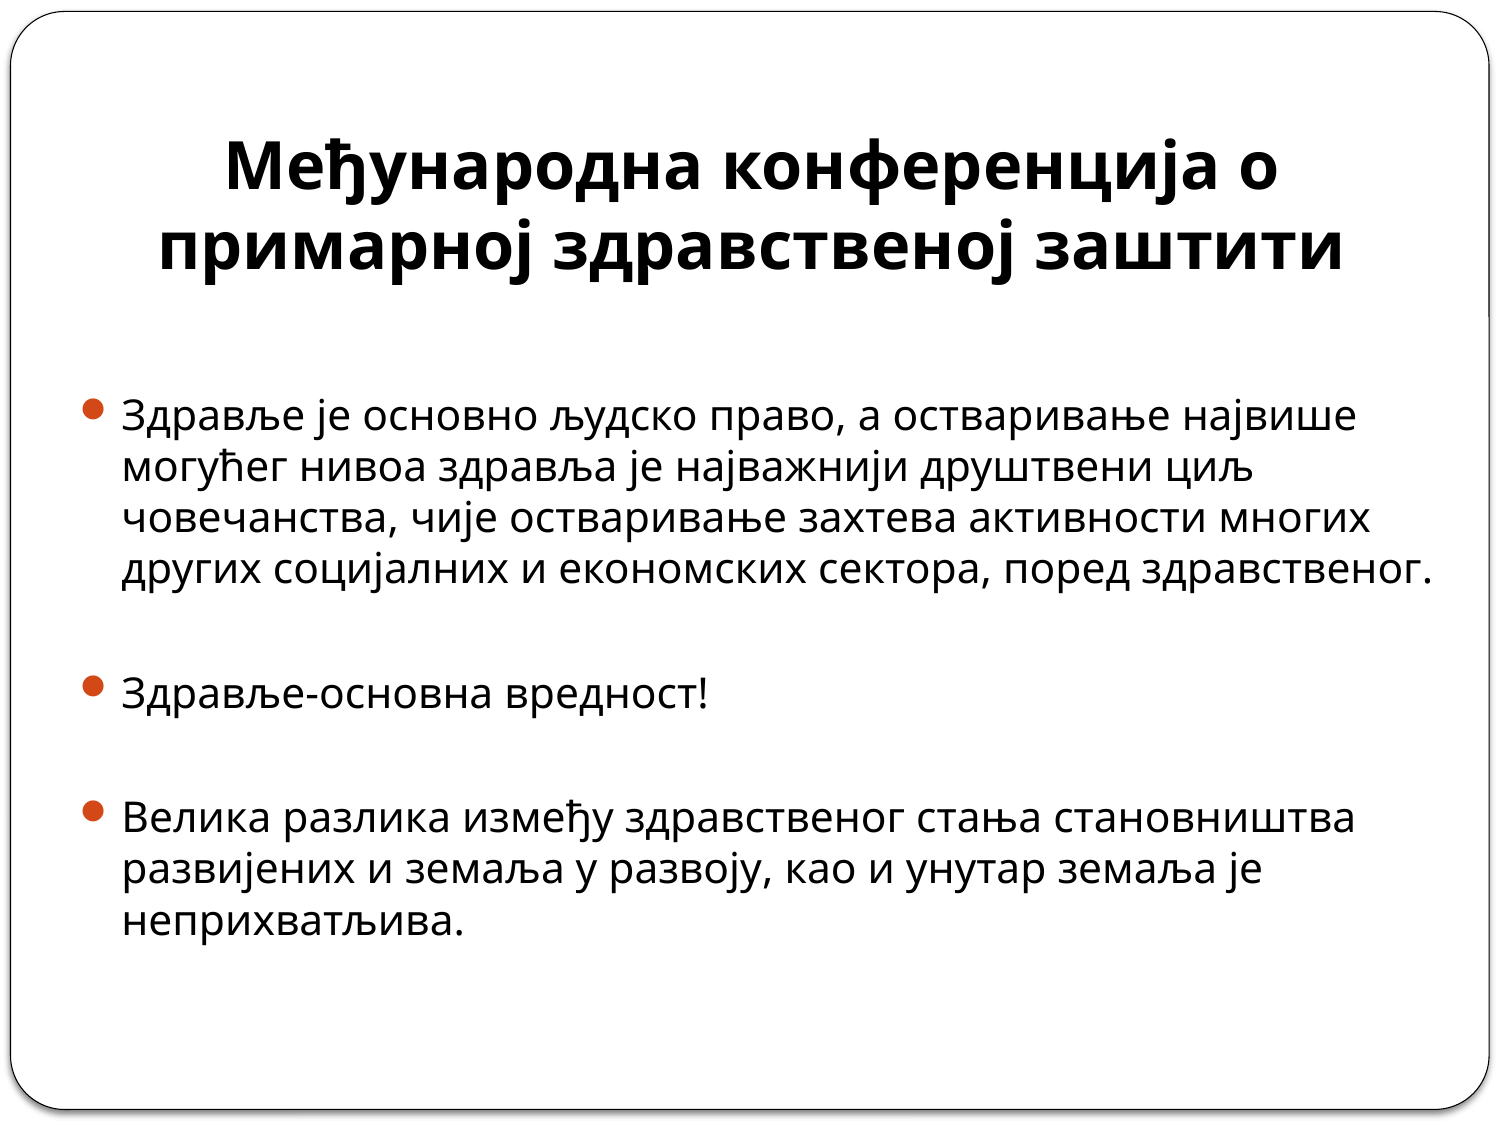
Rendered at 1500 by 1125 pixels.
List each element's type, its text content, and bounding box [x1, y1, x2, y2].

title Међународна конференција о примарној здравственој заштити [76, 172, 1427, 237]
list Здравље је основно људско право, а остваривање највише могућег нивоа здравља је најважнији друштвени циљ човечанства, чије остваривање захтева активности многих других социјалних и економских сектора, поред здравственог. Здравље-основна вредност! Велика разлика између здравственог стања становништва развијених и земаља у развоју, као и унутар земаља је неприхватљива. [64, 237, 1471, 988]
